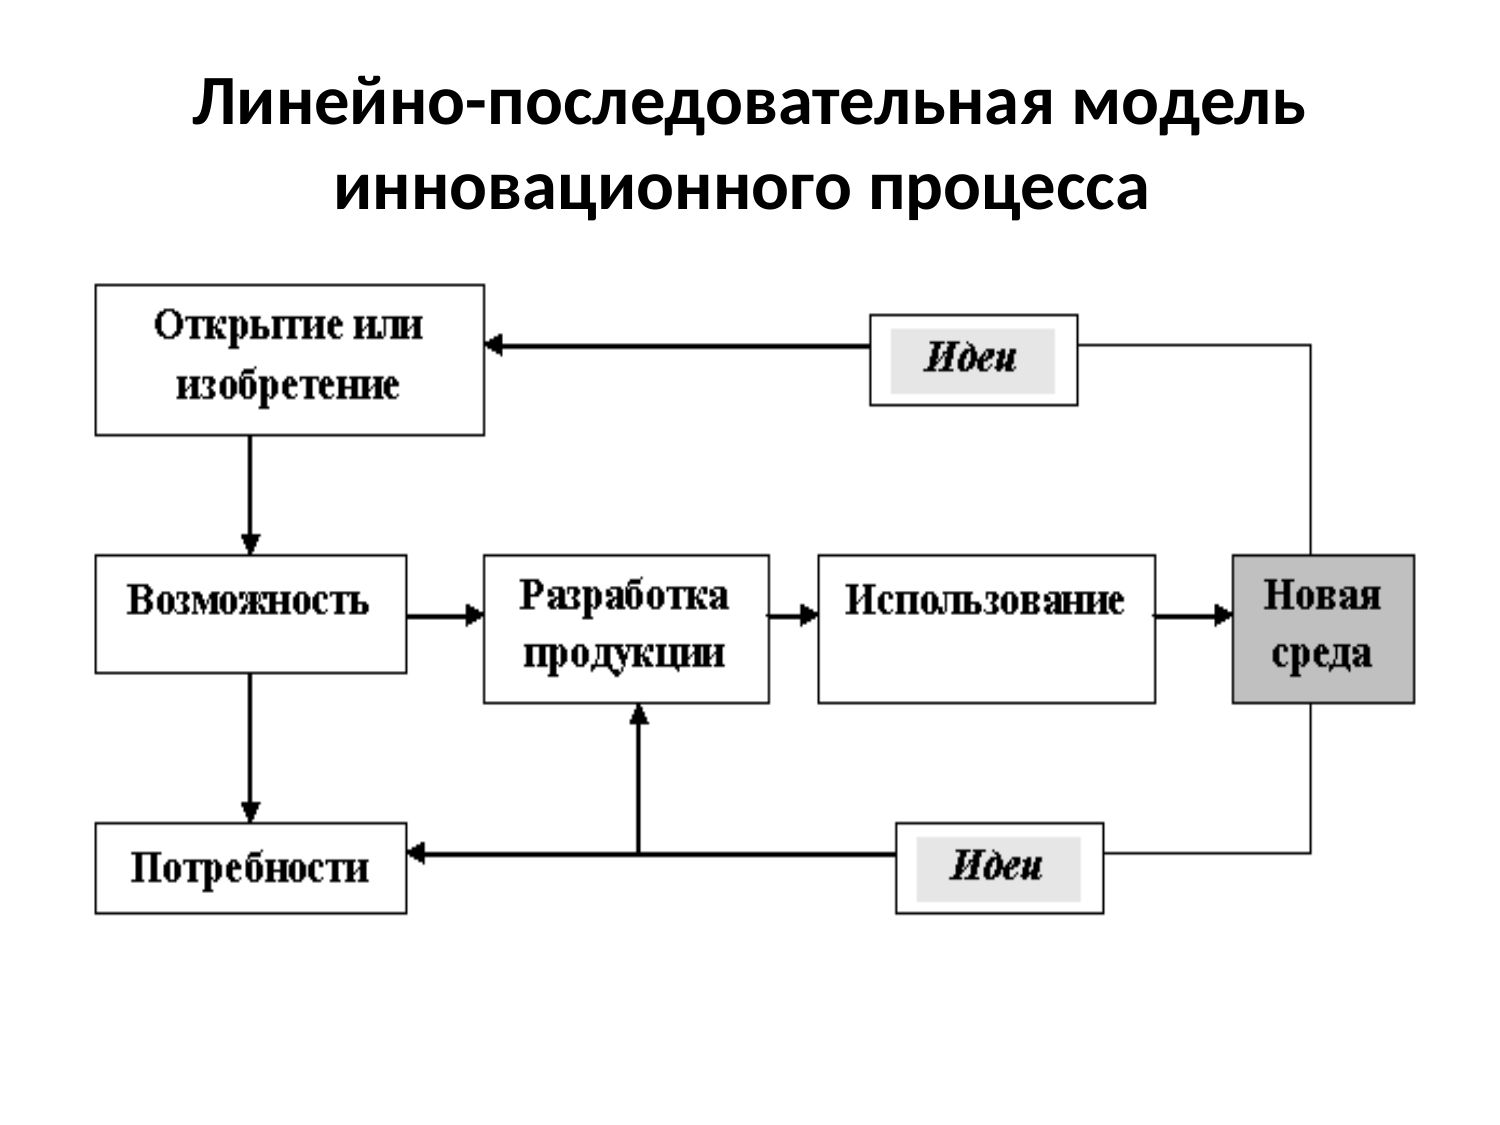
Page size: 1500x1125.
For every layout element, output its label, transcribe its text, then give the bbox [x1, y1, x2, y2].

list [93, 257, 1419, 1008]
title Линейно-последовательная модель инновационного процесса [75, 45, 1425, 233]
